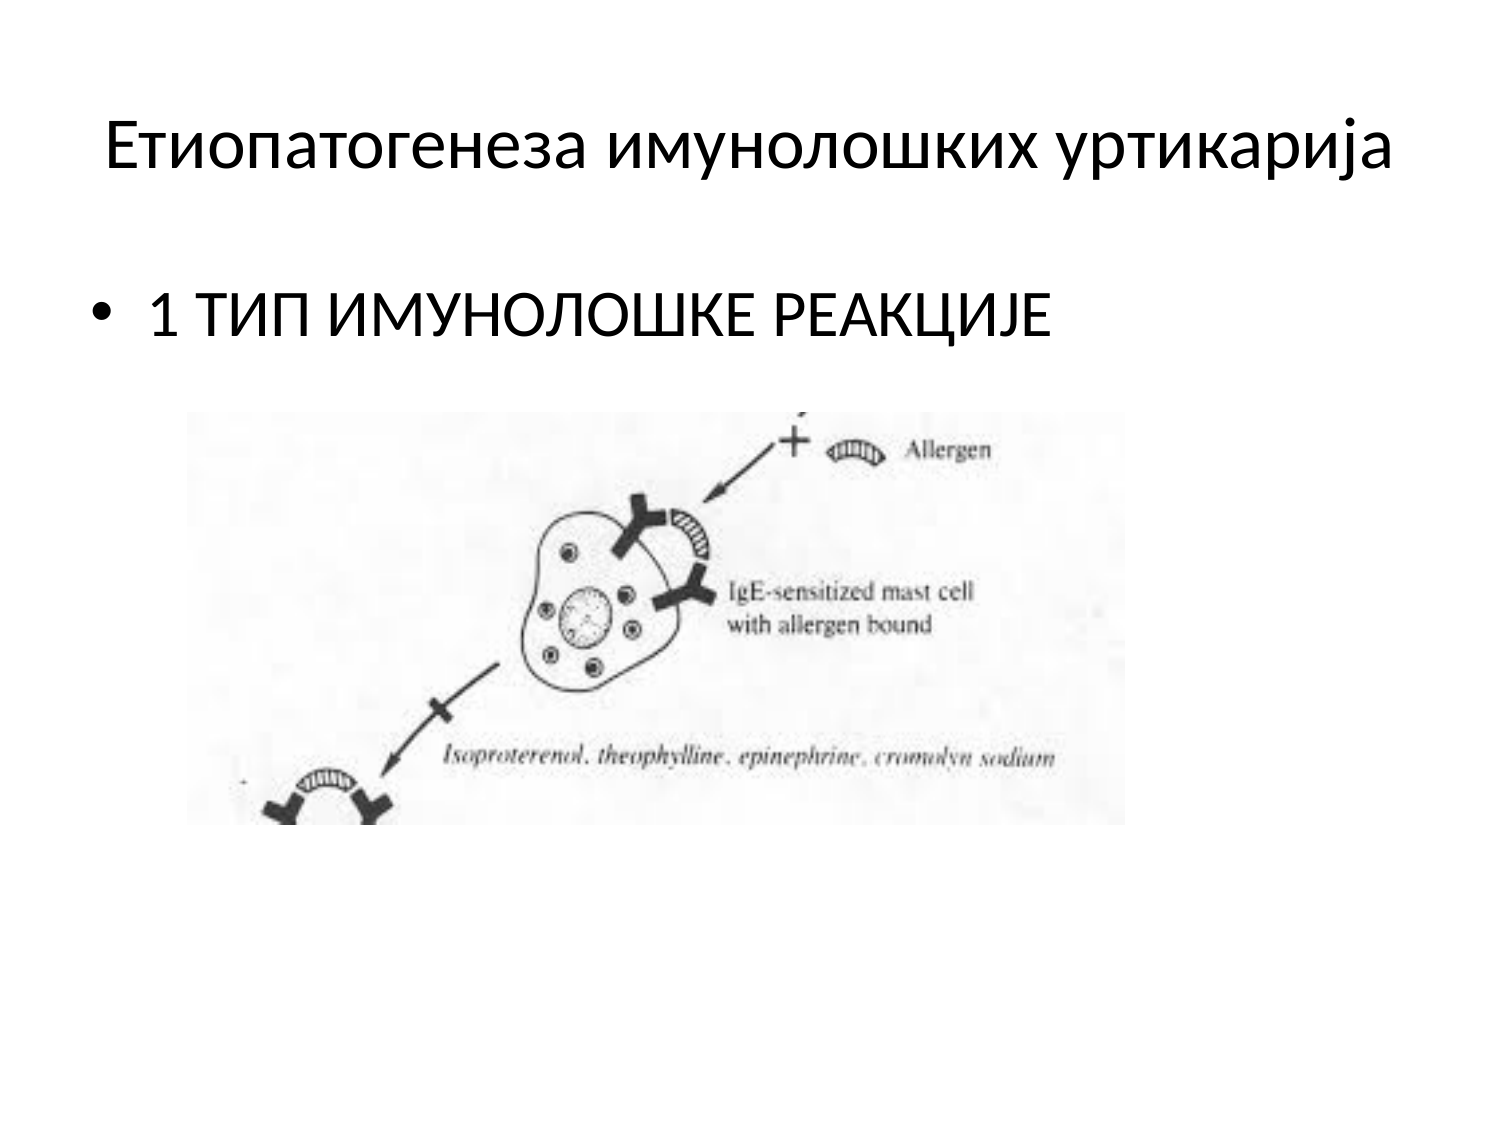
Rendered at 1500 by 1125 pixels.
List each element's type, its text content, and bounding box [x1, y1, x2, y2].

title Етиопатогенеза имунолошких уртикарија [75, 45, 1425, 233]
picture [187, 412, 1126, 826]
list 1 ТИП ИМУНОЛОШКЕ РЕАКЦИЈЕ [75, 262, 1425, 1005]
